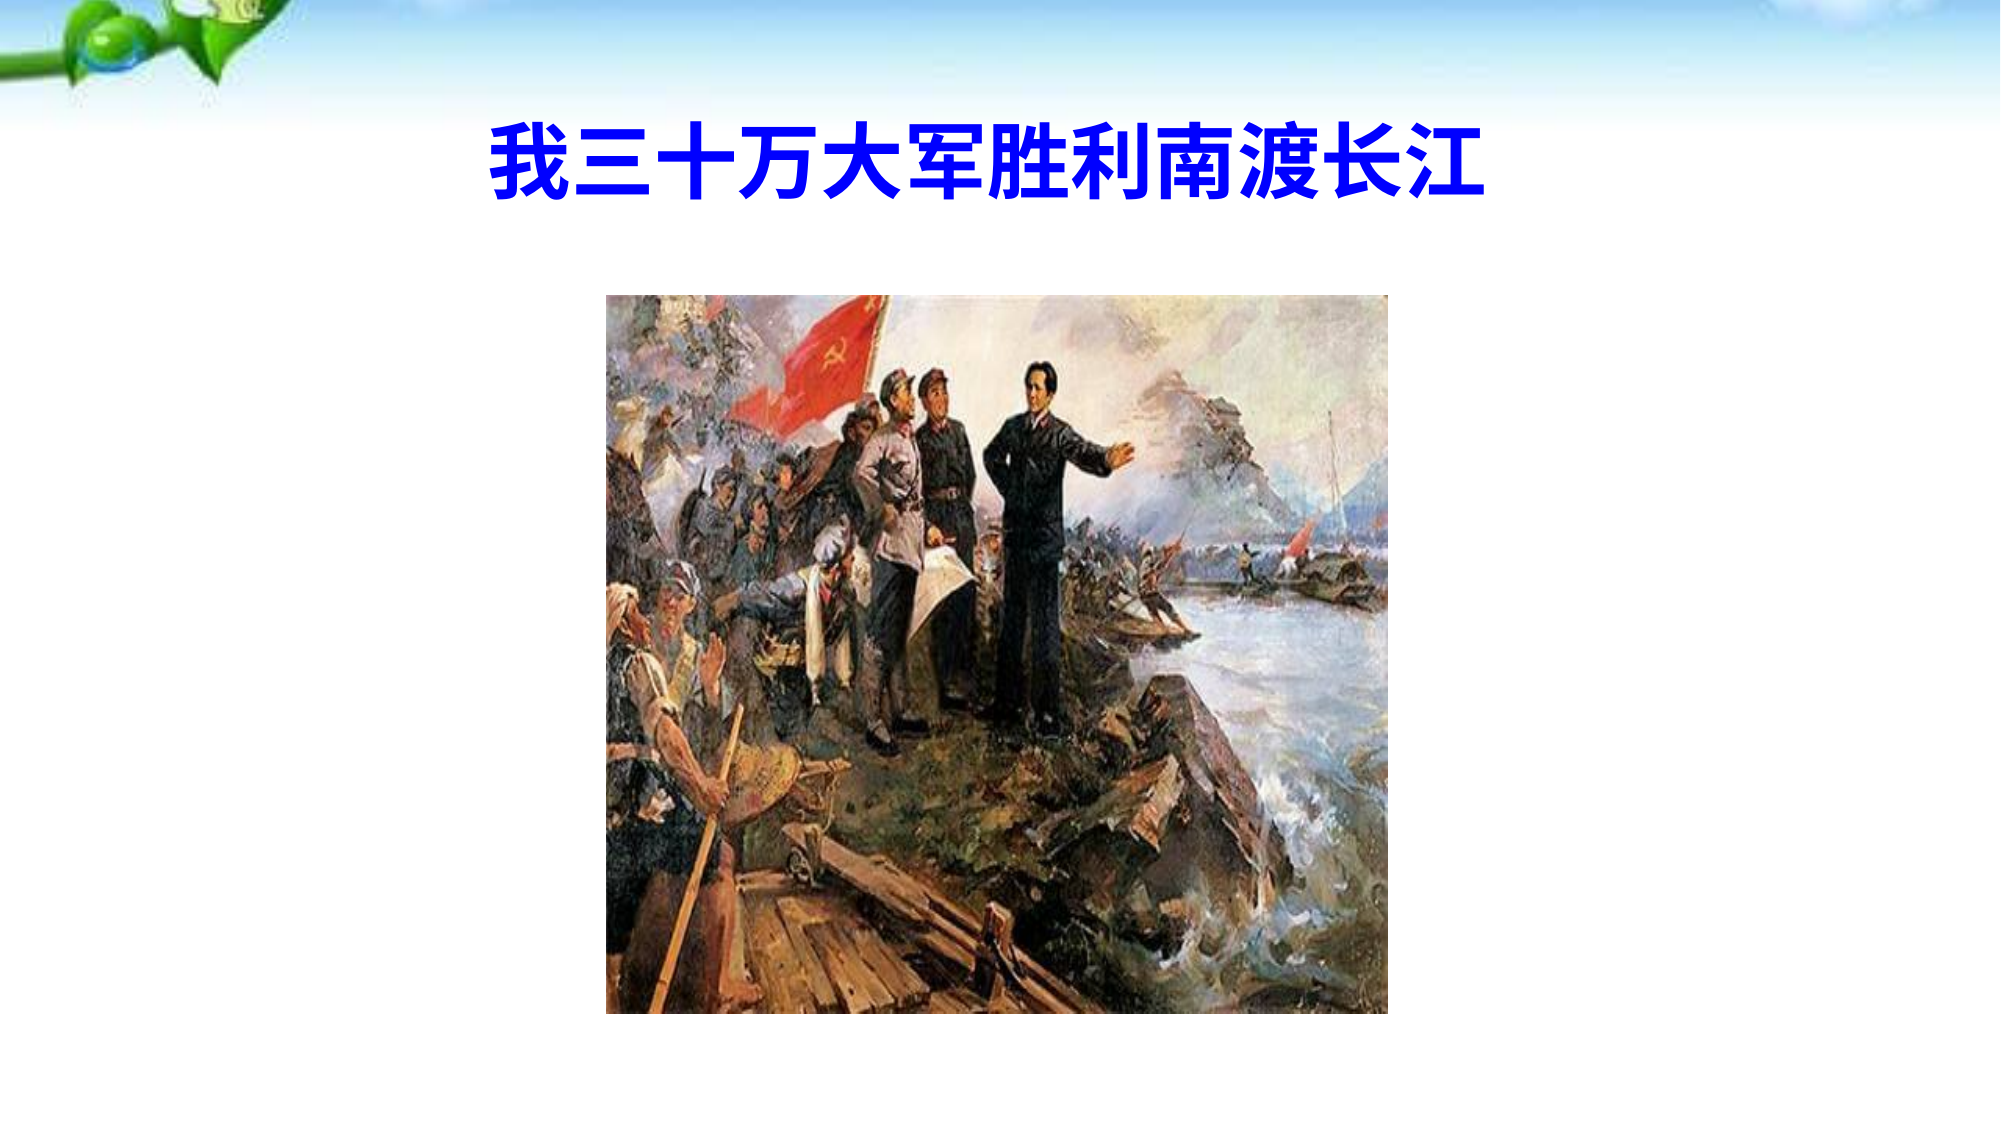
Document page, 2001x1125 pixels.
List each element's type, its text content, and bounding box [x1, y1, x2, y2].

picture [0, 0, 2001, 1125]
text_box 我三十万大军胜利南渡长江 [403, 103, 1572, 215]
